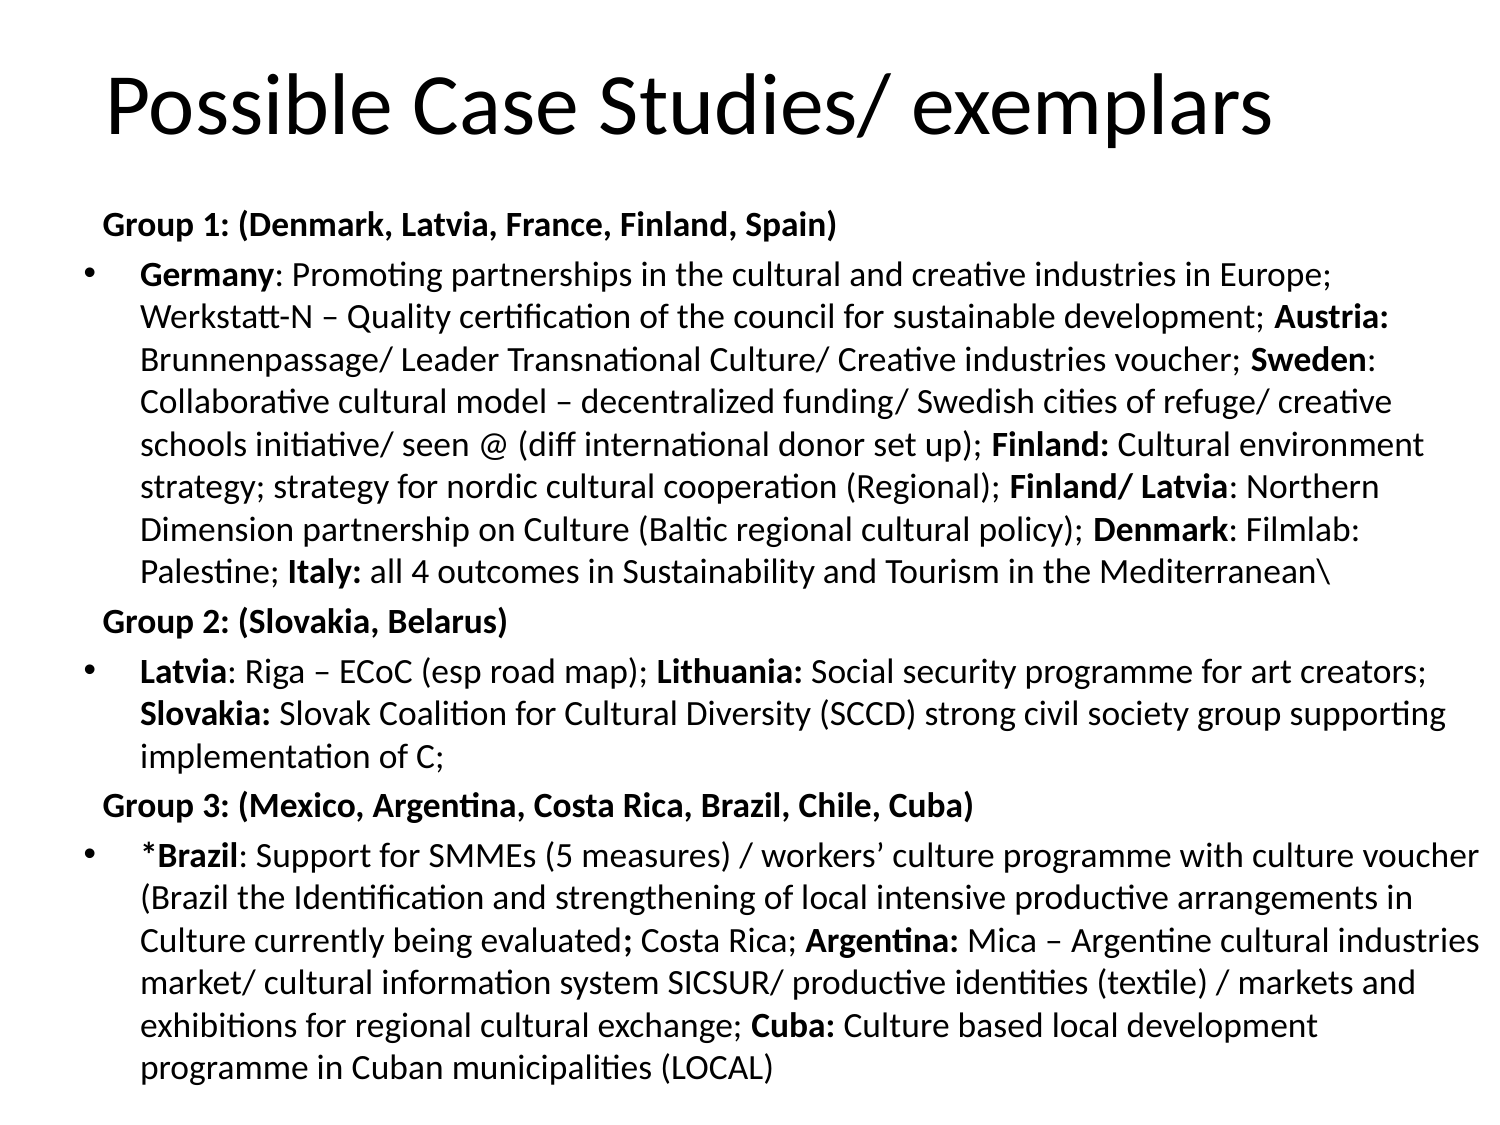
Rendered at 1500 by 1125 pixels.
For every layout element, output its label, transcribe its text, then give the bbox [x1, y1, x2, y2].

list Group 1: (Denmark, Latvia, France, Finland, Spain) Germany: Promoting partnerships in the cultural and creative industries in Europe; Werkstatt-N – Quality certification of the council for sustainable development; Austria: Brunnenpassage/ Leader Transnational Culture/ Creative industries voucher; Sweden: Collaborative cultural model – decentralized funding/ Swedish cities of refuge/ creative schools initiative/ seen @ (diff international donor set up); Finland: Cultural environment strategy; strategy for nordic cultural cooperation (Regional); Finland/ Latvia: Northern Dimension partnership on Culture (Baltic regional cultural policy); Denmark: Filmlab: Palestine; Italy: all 4 outcomes in Sustainability and Tourism in the Mediterranean\ Group 2: (Slovakia, Belarus) Latvia: Riga – ECoC (esp road map); Lithuania: Social security programme for art creators; Slovakia: Slovak Coalition for Cultural Diversity (SCCD) strong civil society group supporting implementation of C; Group 3: (Mexico, Argentina, Costa Rica, Brazil, Chile, Cuba) *Brazil: Support for SMMEs (5 measures) / workers’ culture programme with culture voucher (Brazil the Identification and strengthening of local intensive productive arrangements in Culture currently being evaluated; Costa Rica; Argentina: Mica – Argentine cultural industries market/ cultural information system SICSUR/ productive identities (textile) / markets and exhibitions for regional cultural exchange; Cuba: Culture based local development programme in Cuban municipalities (LOCAL) [68, 193, 1500, 1125]
title Possible Case Studies/ exemplars [75, 6, 1325, 193]
